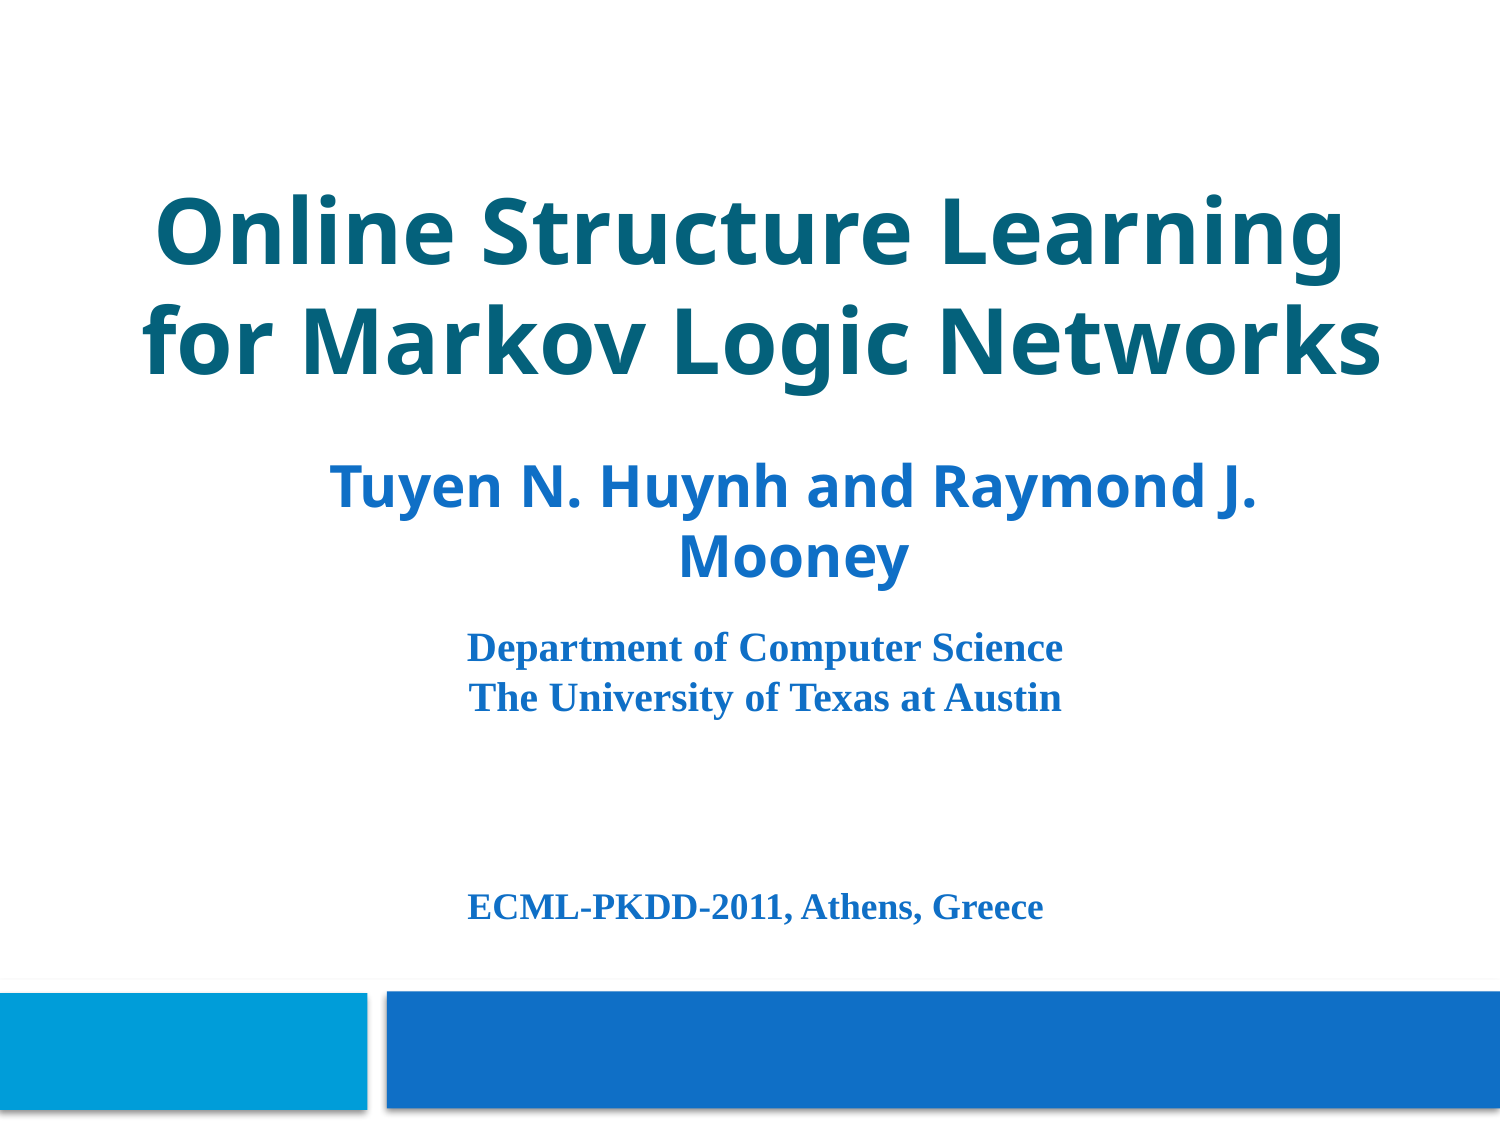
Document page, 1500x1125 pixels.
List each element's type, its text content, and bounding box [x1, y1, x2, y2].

text_box Department of Computer Science The University of Texas at Austin [451, 612, 1079, 728]
text_box ECML-PKDD-2011, Athens, Greece [452, 874, 1060, 935]
title Online Structure Learning for Markov Logic Networks [112, 99, 1413, 400]
subtitle Tuyen N. Huynh and Raymond J. Mooney [225, 462, 1363, 575]
